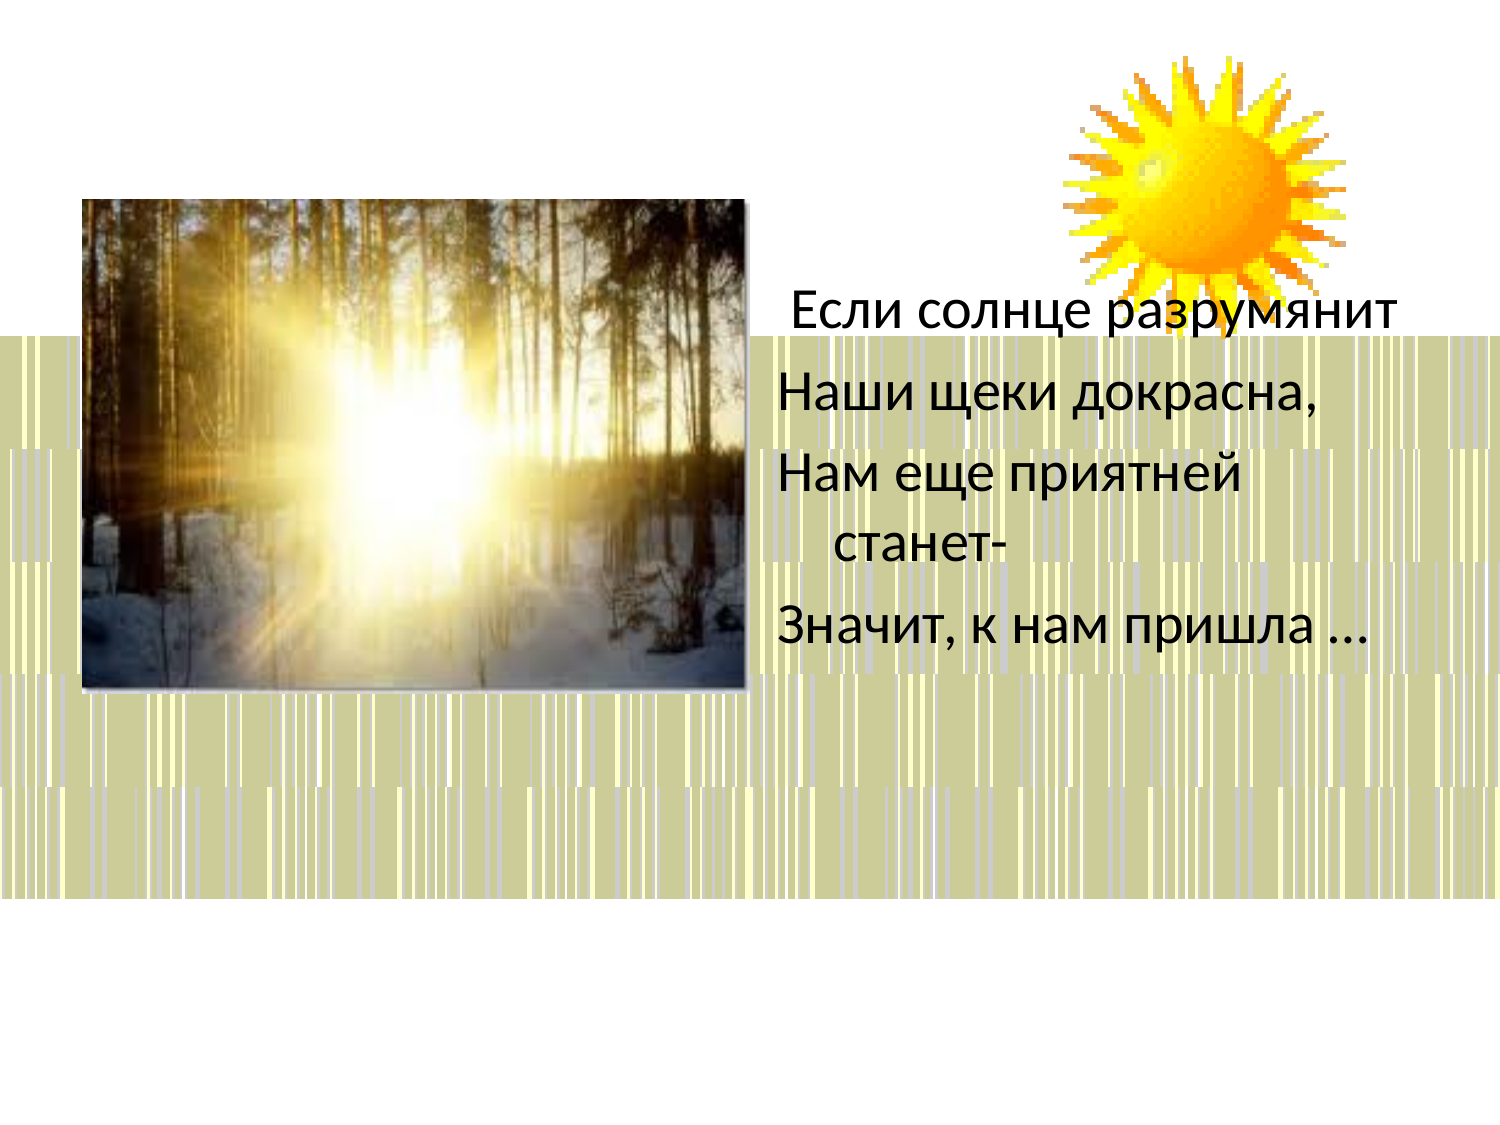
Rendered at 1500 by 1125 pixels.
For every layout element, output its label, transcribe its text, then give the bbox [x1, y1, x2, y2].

picture [0, 0, 1500, 1125]
list Если солнце разрумянит Наши щеки докрасна, Нам еще приятней станет- Значит, к нам пришла … [762, 262, 1425, 1005]
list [81, 198, 751, 694]
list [1042, 46, 1369, 356]
